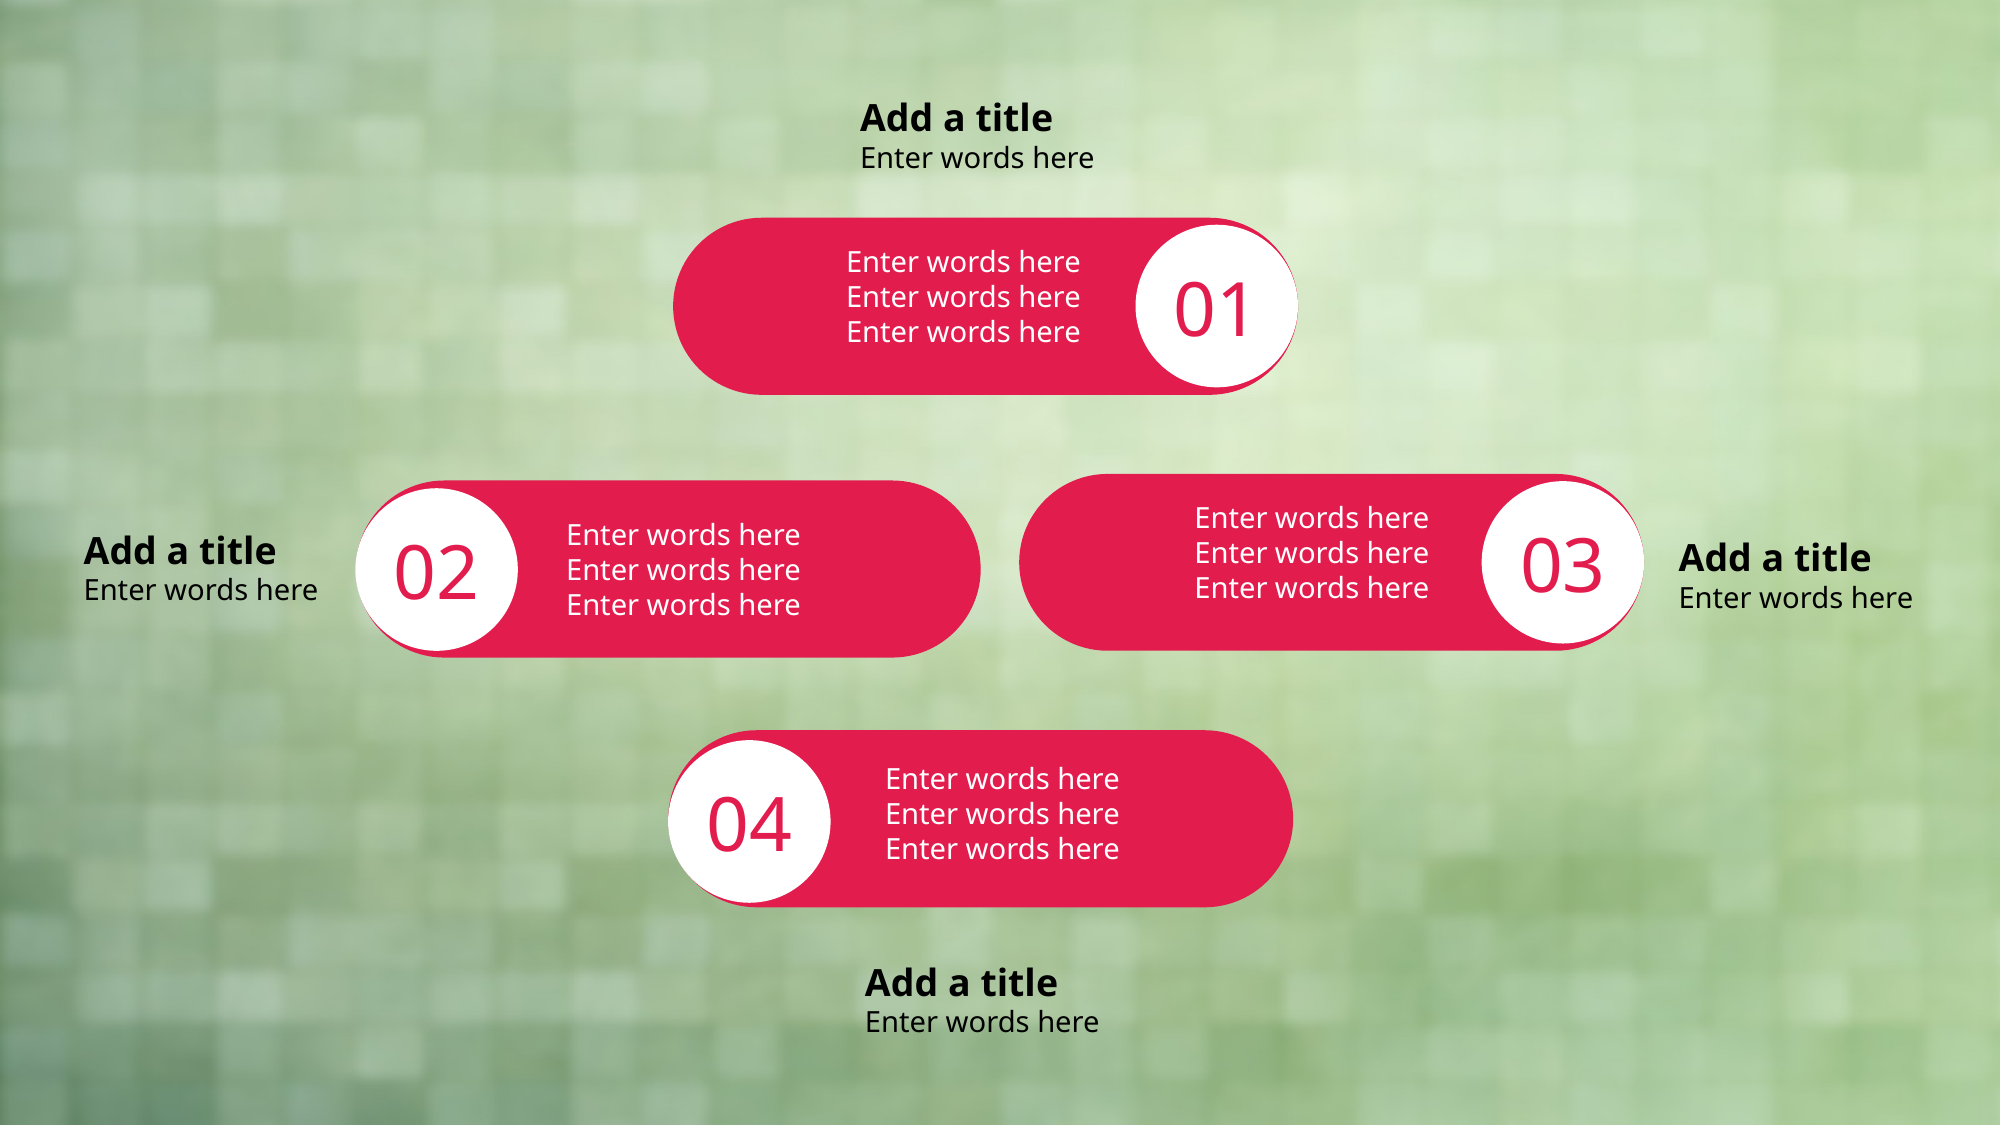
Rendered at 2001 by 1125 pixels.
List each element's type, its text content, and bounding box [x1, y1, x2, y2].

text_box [355, 480, 981, 658]
picture [0, 0, 2000, 1125]
text_box Add a title Enter words here [1663, 531, 2000, 618]
text_box Add a title Enter words here [68, 515, 339, 618]
text_box Add a title Enter words here [845, 92, 1182, 176]
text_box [1019, 473, 1645, 651]
text_box Add a title Enter words here [850, 962, 1182, 1035]
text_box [667, 729, 1294, 908]
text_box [672, 217, 1299, 396]
